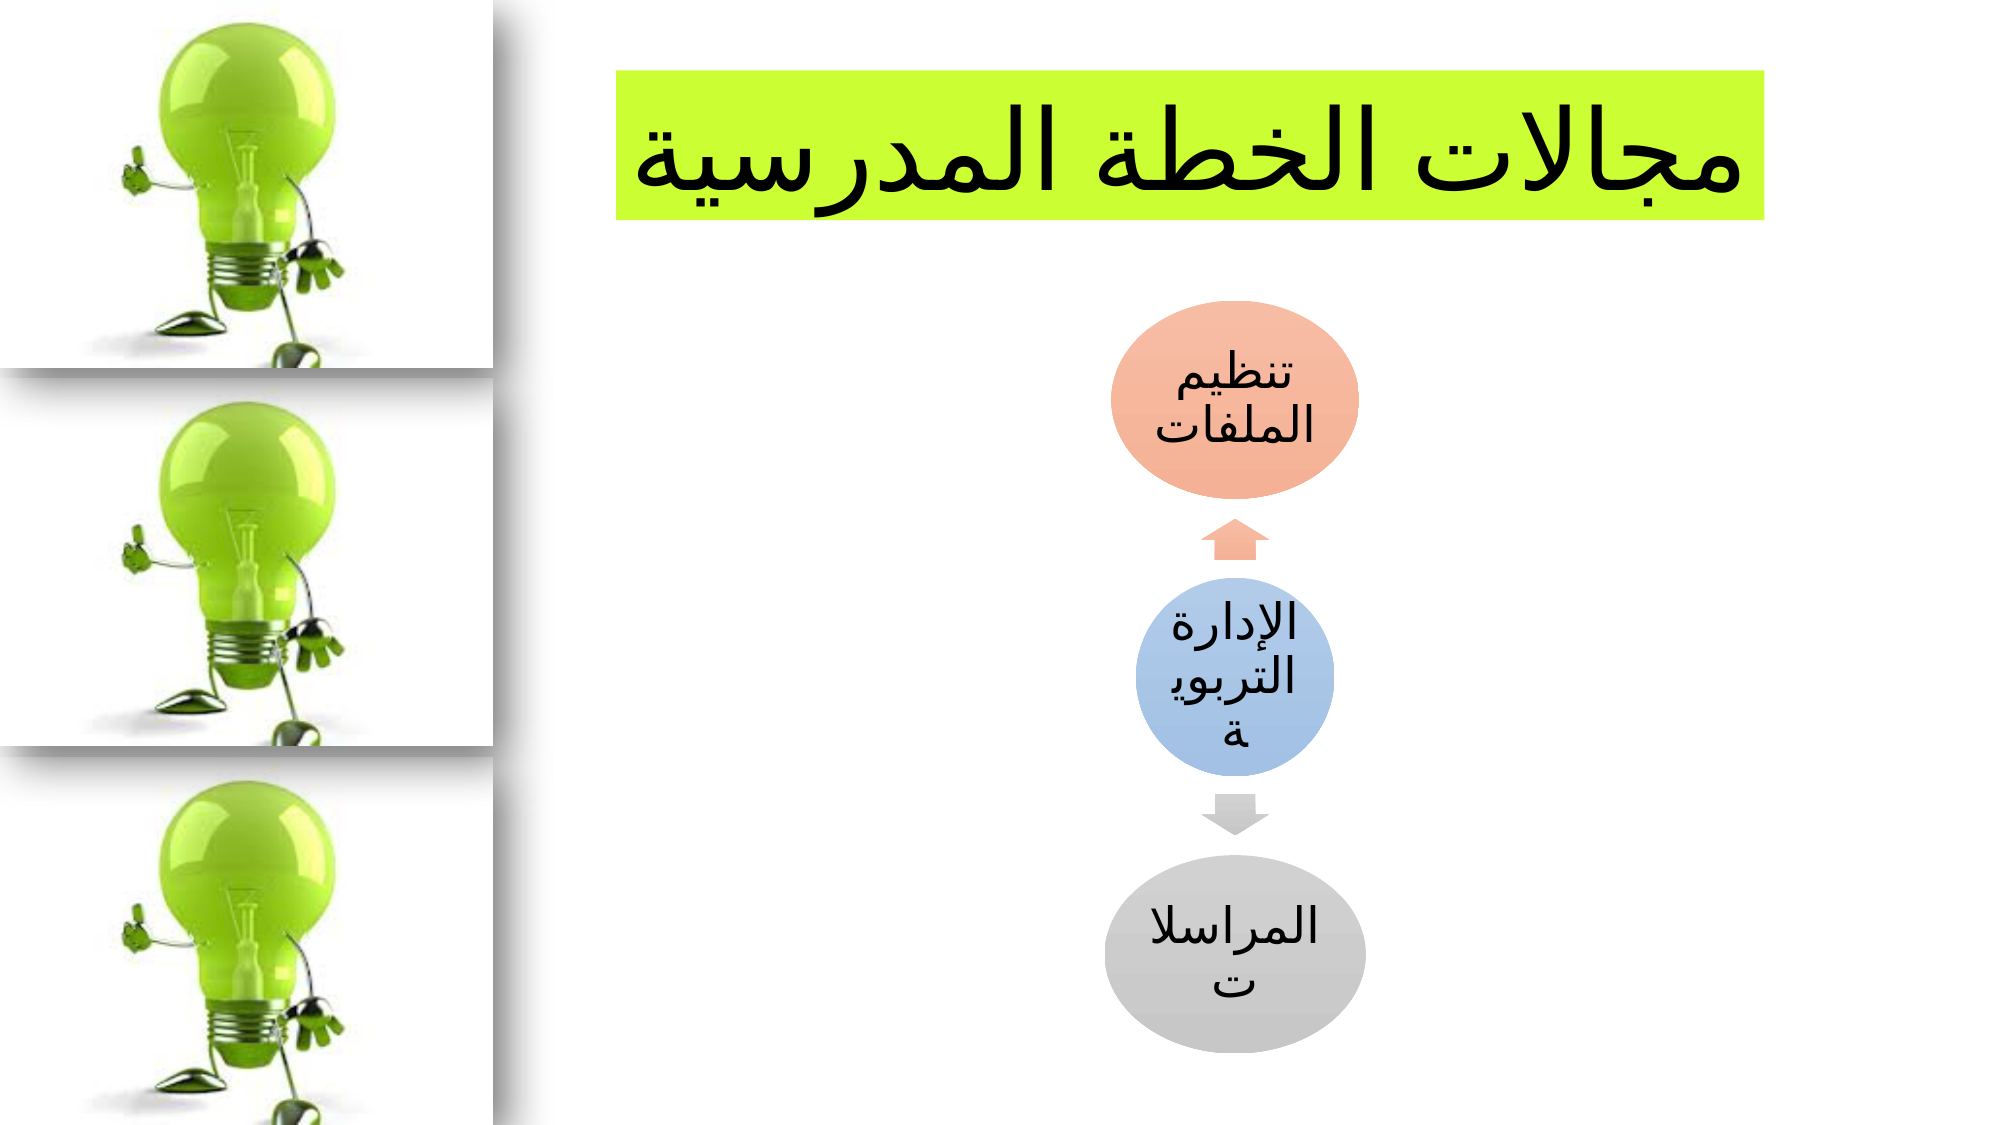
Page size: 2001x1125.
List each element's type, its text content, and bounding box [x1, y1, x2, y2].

picture [0, 757, 493, 1125]
text_box مجالات الخطة المدرسية [616, 70, 1765, 221]
picture [0, 378, 493, 747]
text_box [512, 299, 1958, 1054]
picture [0, 0, 493, 368]
